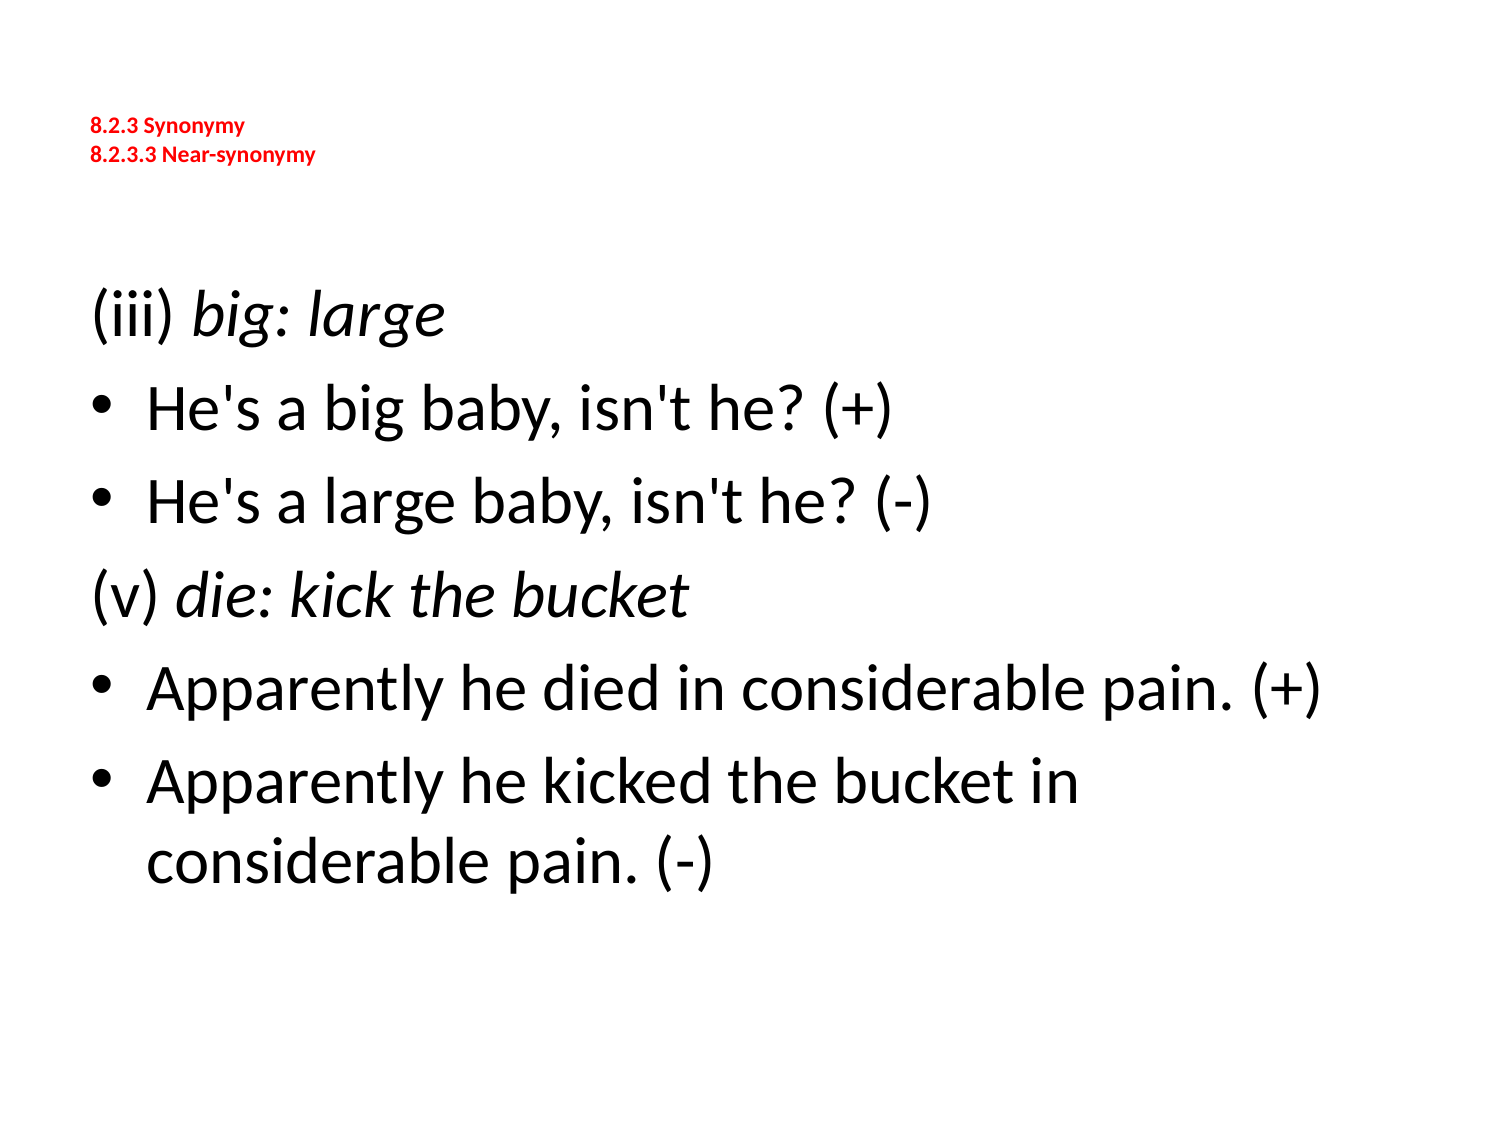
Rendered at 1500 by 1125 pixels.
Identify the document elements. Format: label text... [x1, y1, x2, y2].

list (iii) big: large He's a big baby, isn't he? (+) He's a large baby, isn't he? (-) (v) die: kick the bucket Apparently he died in considerable pain. (+) Apparently he kicked the bucket in considerable pain. (-) [75, 262, 1425, 1005]
title 8.2.3 Synonymy 8.2.3.3 Near-synonymy [75, 45, 1425, 233]
